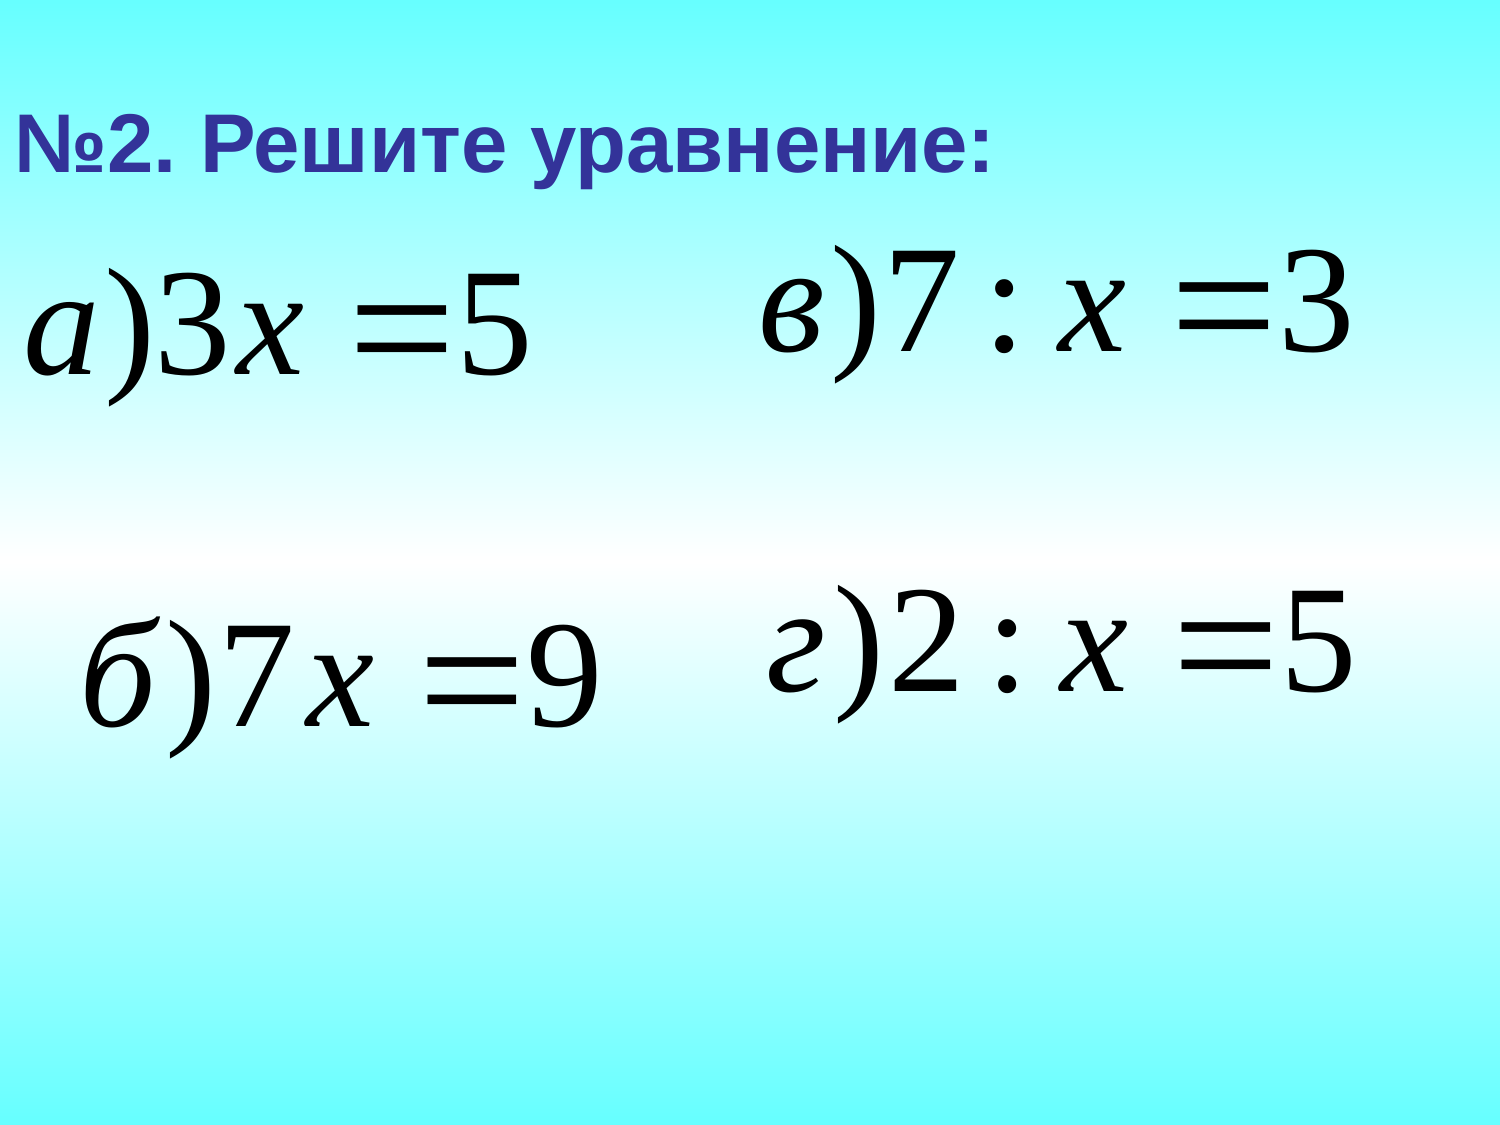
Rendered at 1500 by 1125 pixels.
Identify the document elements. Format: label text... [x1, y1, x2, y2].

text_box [0, 234, 549, 439]
text_box №2. Решите уравнение: [0, 82, 1500, 197]
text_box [737, 210, 1377, 416]
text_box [58, 585, 633, 791]
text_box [740, 550, 1379, 756]
